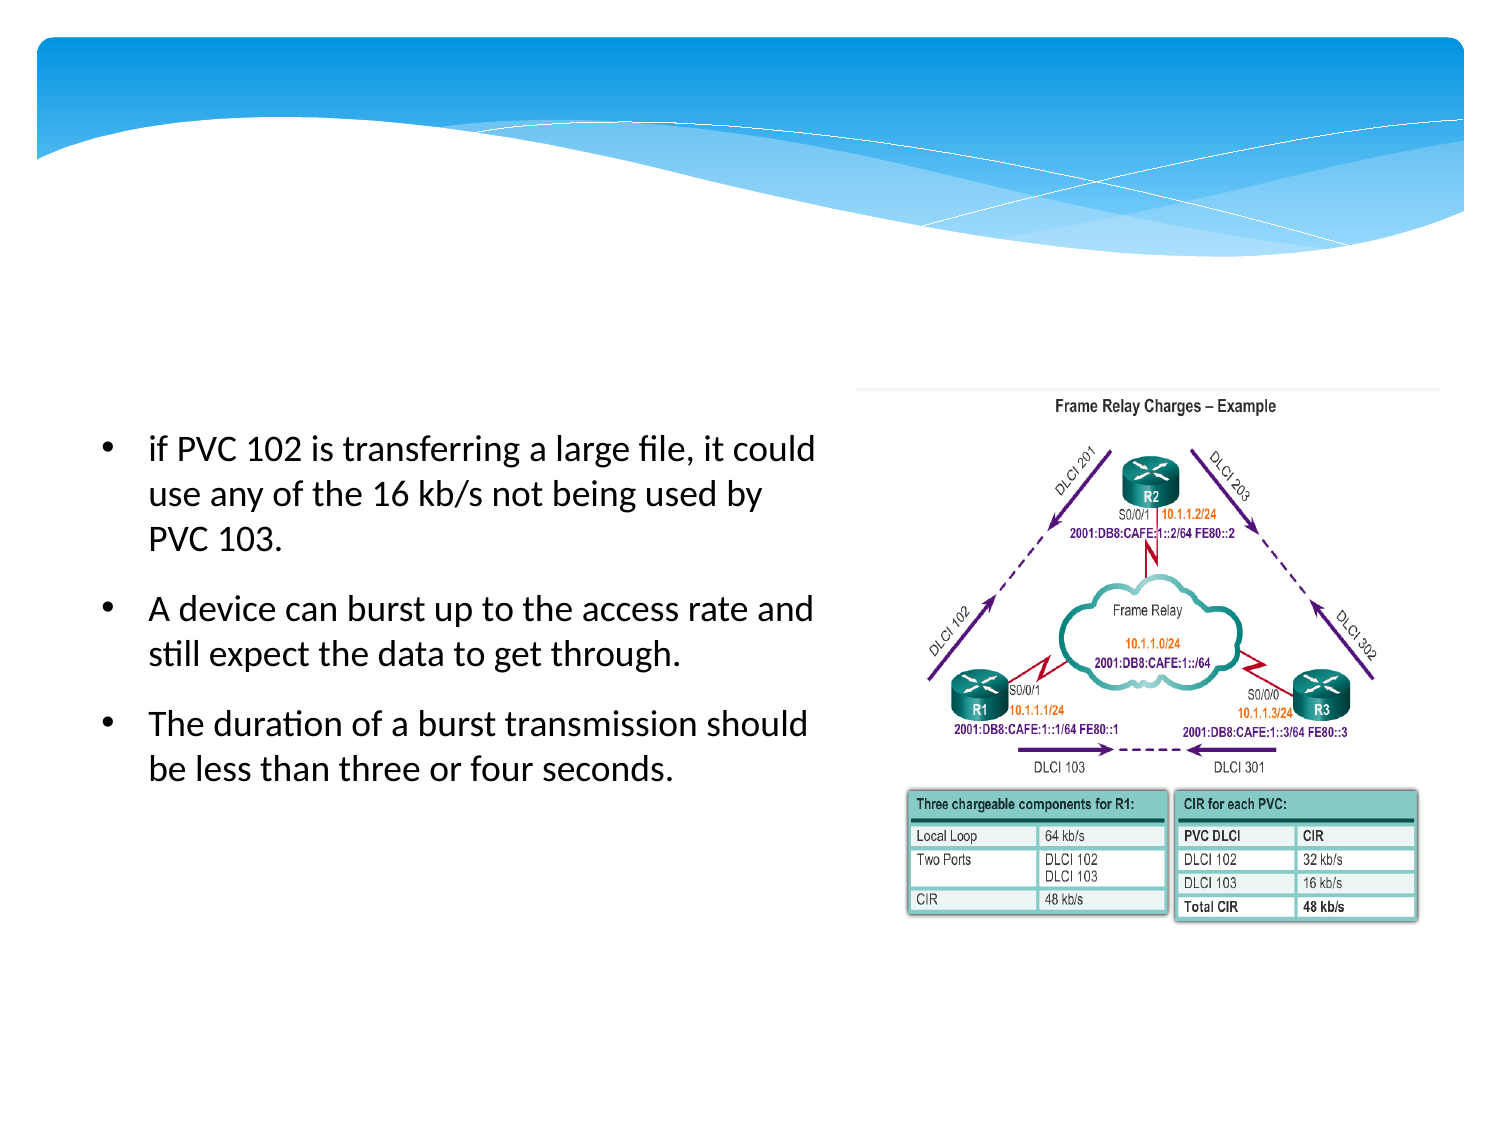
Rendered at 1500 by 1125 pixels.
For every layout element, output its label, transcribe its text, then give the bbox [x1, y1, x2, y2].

picture [857, 388, 1442, 938]
text_box if PVC 102 is transferring a large file, it could use any of the 16 kb/s not being used by PVC 103. A device can burst up to the access rate and still expect the data to get through. The duration of a burst transmission should be less than three or four seconds. [86, 416, 837, 797]
